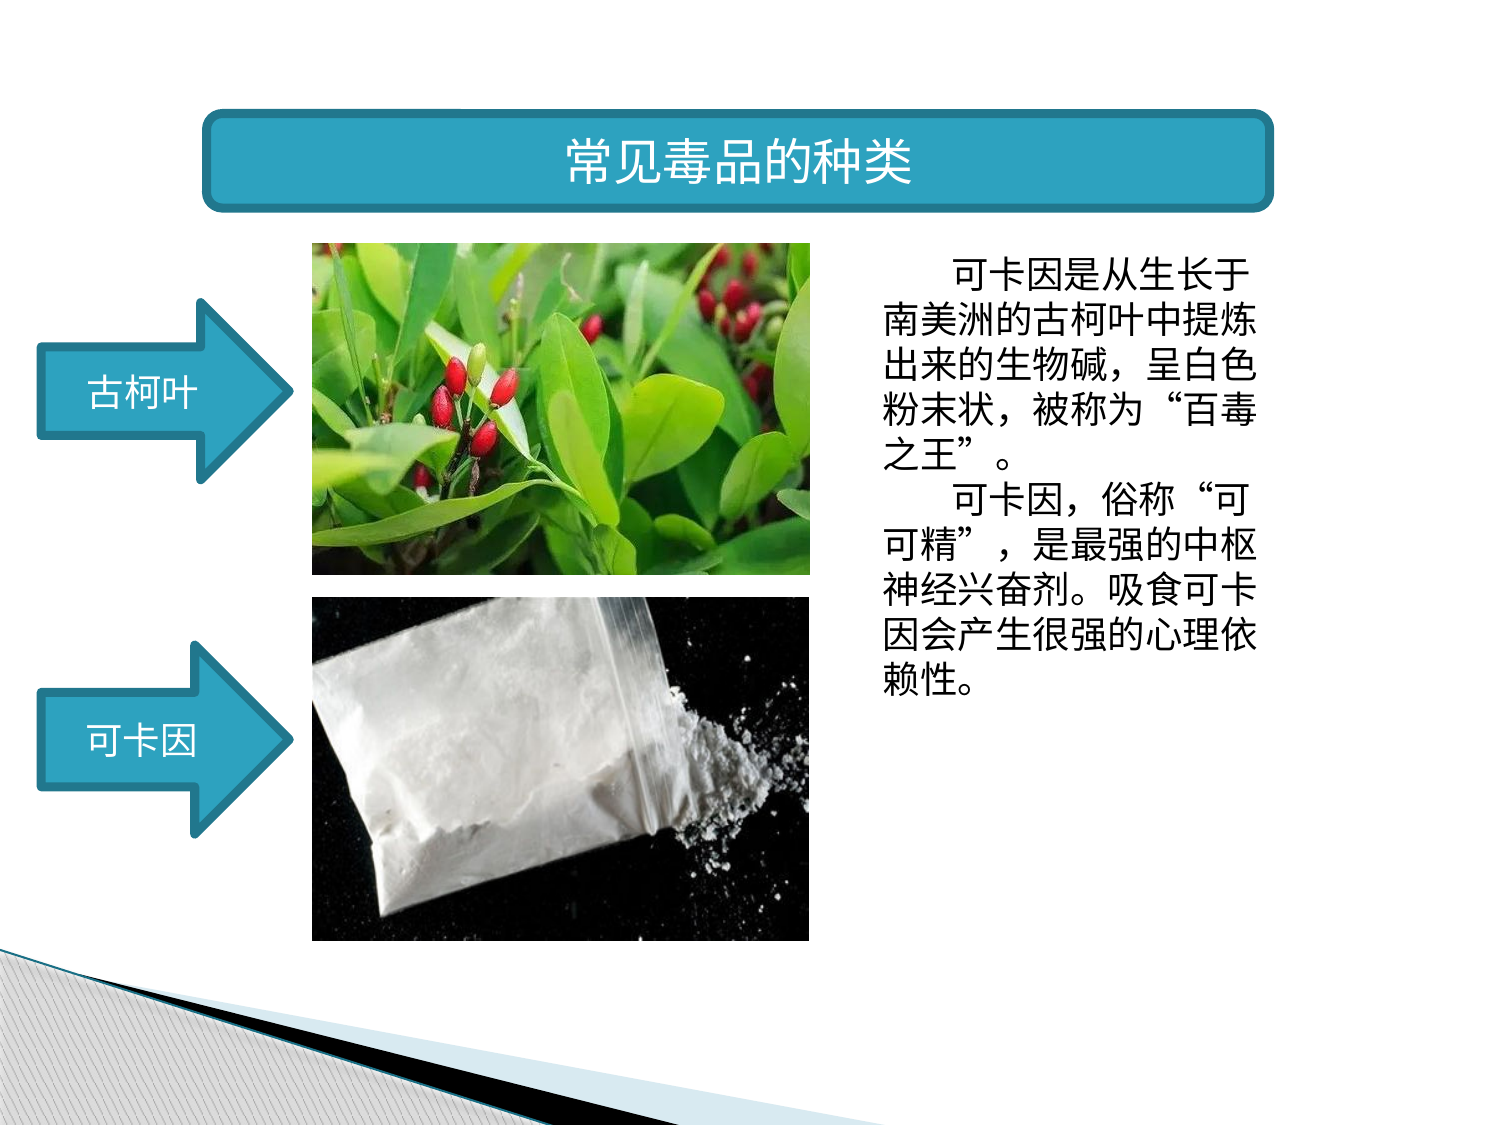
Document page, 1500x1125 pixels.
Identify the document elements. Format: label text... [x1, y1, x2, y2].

text_box 古柯叶 [36, 298, 294, 485]
text_box 可卡因是从生长于南美洲的古柯叶中提炼出来的生物碱，呈白色粉末状，被称为“百毒之王”。 可卡因，俗称“可可精”，是最强的中枢神经兴奋剂。吸食可卡因会产生很强的心理依赖性。 [868, 243, 1282, 709]
picture [312, 243, 810, 575]
text_box 可卡因 [36, 640, 294, 839]
text_box 常见毒品的种类 [201, 108, 1275, 213]
picture [312, 597, 810, 941]
